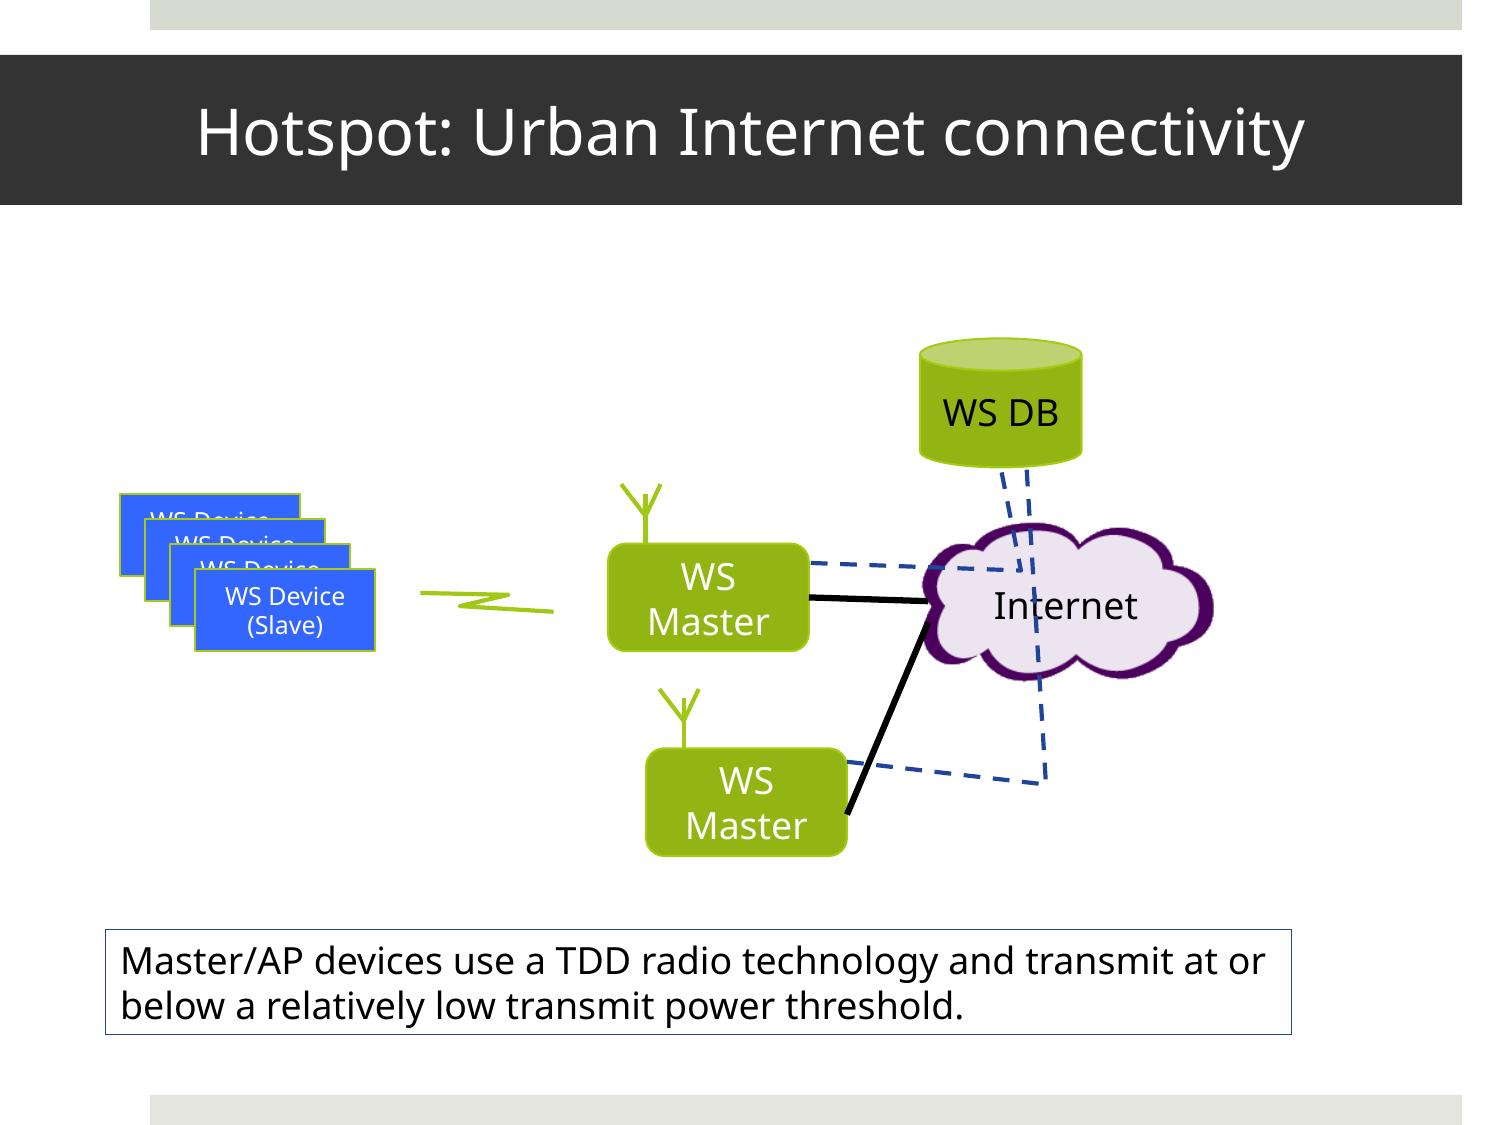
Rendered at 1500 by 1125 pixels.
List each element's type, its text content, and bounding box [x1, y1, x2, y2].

text_box [619, 482, 663, 518]
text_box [808, 596, 929, 602]
text_box WS Master [645, 747, 848, 858]
text_box [997, 465, 1032, 514]
text_box Master/AP devices use a TDD radio technology and transmit at or below a relatively low transmit power threshold. [105, 929, 1292, 1035]
text_box WS Device (Slave) [144, 518, 326, 602]
text_box [929, 688, 1048, 786]
text_box [657, 687, 701, 723]
text_box WS Device (Slave) [194, 568, 376, 652]
text_box WS DB [927, 381, 1075, 441]
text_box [846, 621, 929, 816]
text_box [420, 590, 554, 614]
text_box WS Master [606, 542, 810, 653]
text_box WS Device (Slave) [119, 493, 301, 577]
title Hotspot: Urban Internet connectivity [0, 54, 1463, 205]
text_box [810, 465, 1007, 569]
picture [914, 514, 1218, 688]
text_box [919, 337, 1083, 469]
text_box WS Device (Slave) [169, 543, 351, 627]
